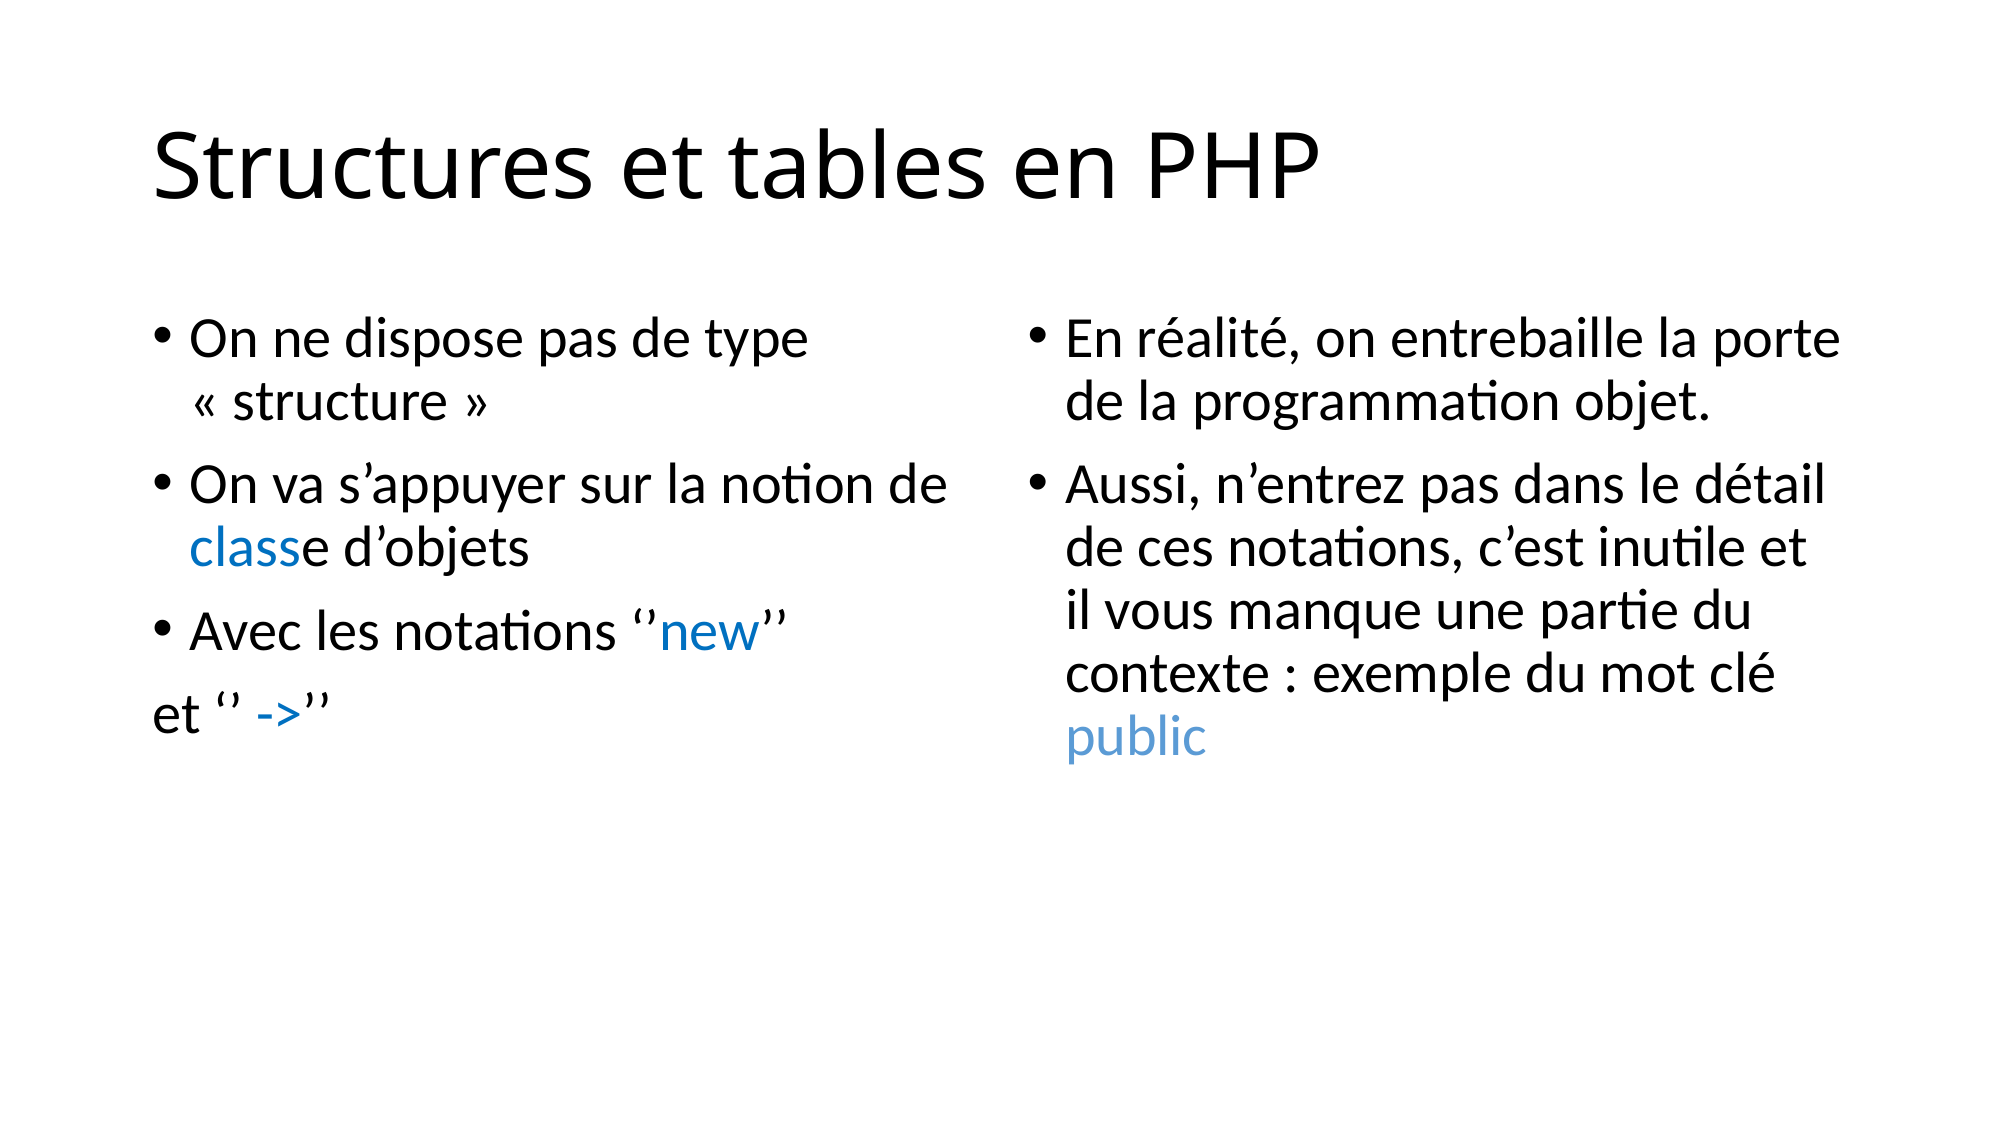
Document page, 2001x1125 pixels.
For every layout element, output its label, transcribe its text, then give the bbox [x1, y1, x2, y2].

list En réalité, on entrebaille la porte de la programmation objet. Aussi, n’entrez pas dans le détail de ces notations, c’est inutile et il vous manque une partie du contexte : exemple du mot clé public [1012, 299, 1863, 1014]
title Structures et tables en PHP [137, 59, 1863, 278]
list On ne dispose pas de type « structure » On va s’appuyer sur la notion de classe d’objets Avec les notations ‘’new’’ et ‘’ ->’’ [137, 299, 988, 1014]
